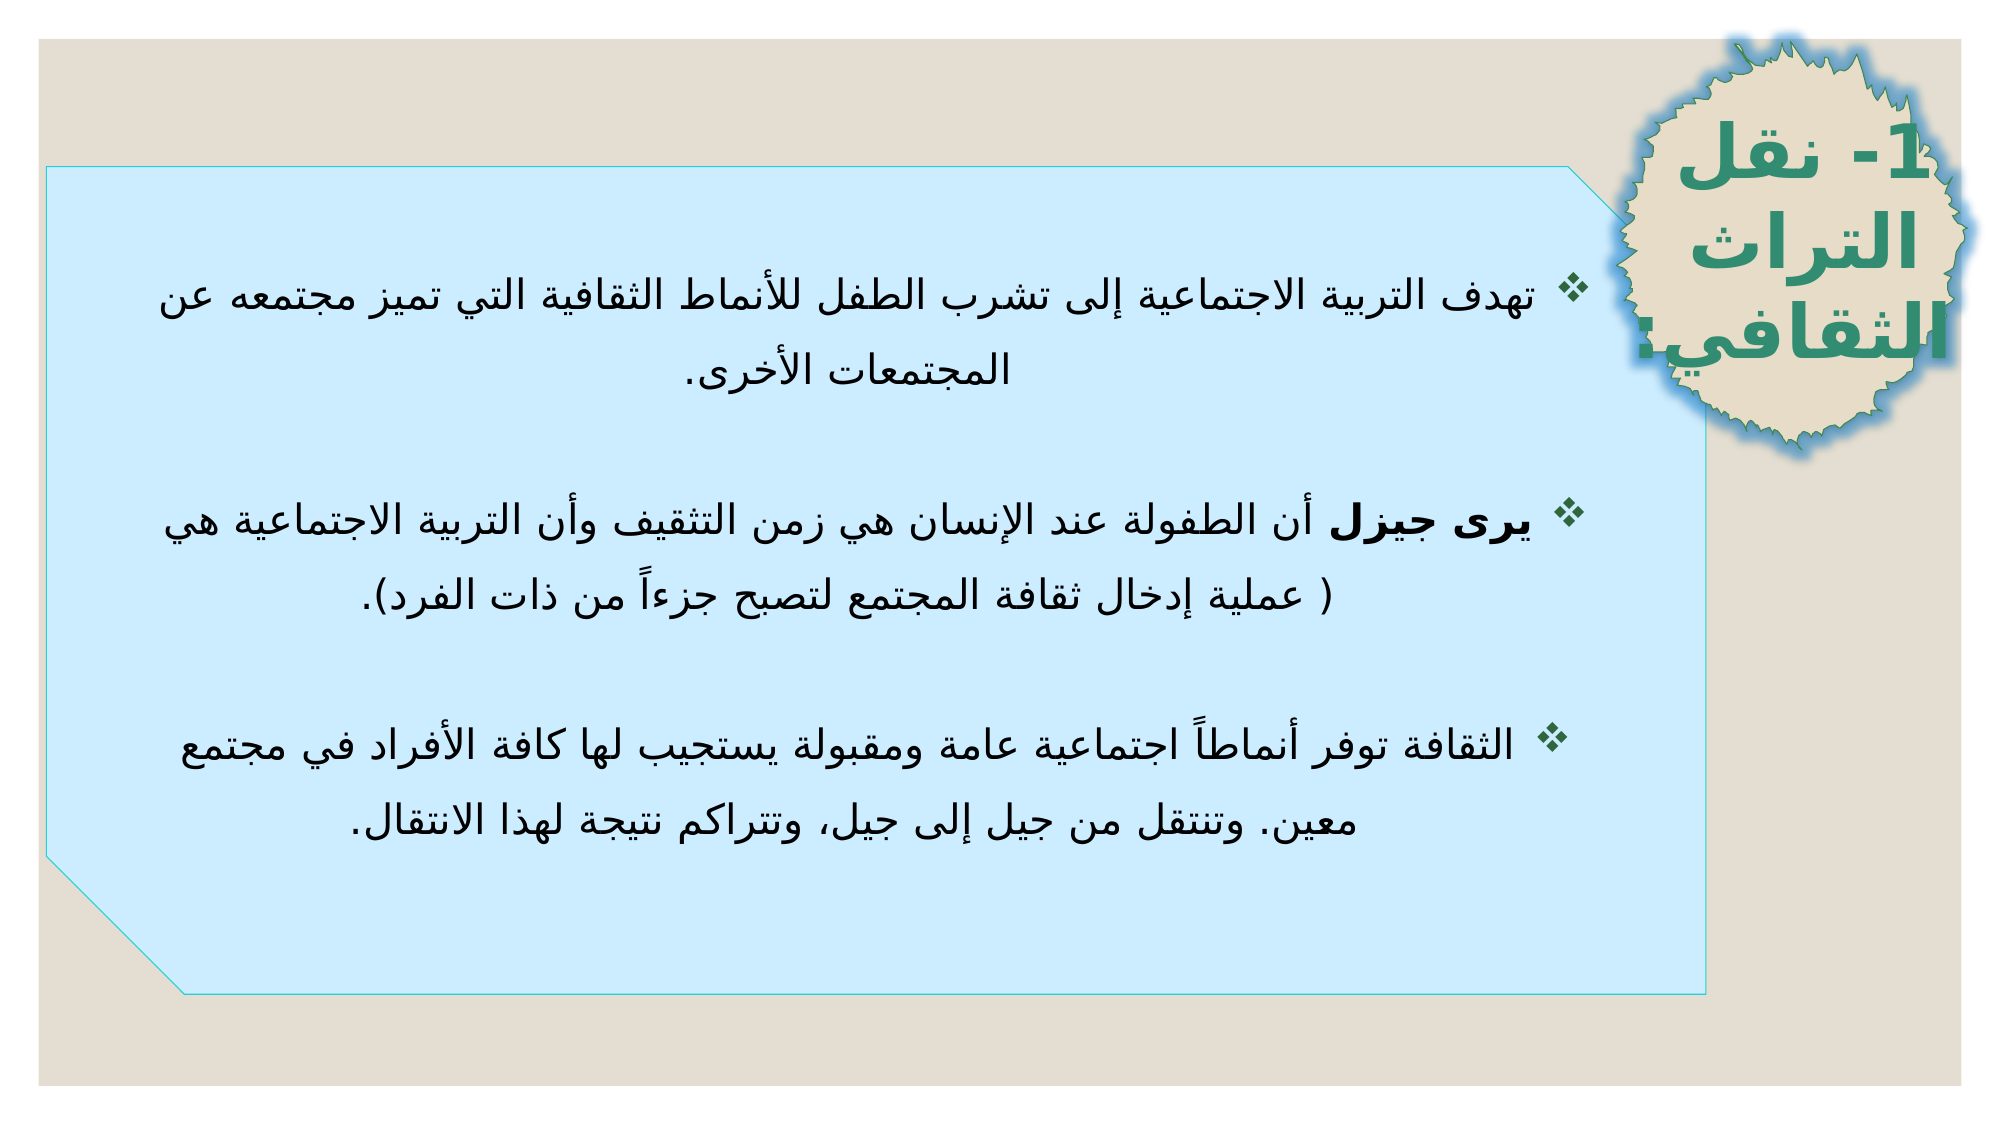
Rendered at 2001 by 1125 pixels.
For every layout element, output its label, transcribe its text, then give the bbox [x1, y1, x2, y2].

text_box تهدف التربية الاجتماعية إلى تشرب الطفل للأنماط الثقافية التي تميز مجتمعه عن المجتمعات الأخرى. يرى جيزل أن الطفولة عند الإنسان هي زمن التثقيف وأن التربية الاجتماعية هي ( عملية إدخال ثقافة المجتمع لتصبح جزءاً من ذات الفرد). الثقافة توفر أنماطاً اجتماعية عامة ومقبولة يستجيب لها كافة الأفراد في مجتمع معين. وتنتقل من جيل إلى جيل، وتتراكم نتيجة لهذا الانتقال. [45, 166, 1707, 995]
text_box 1- نقل التراث الثقافي: [1615, 40, 1969, 451]
